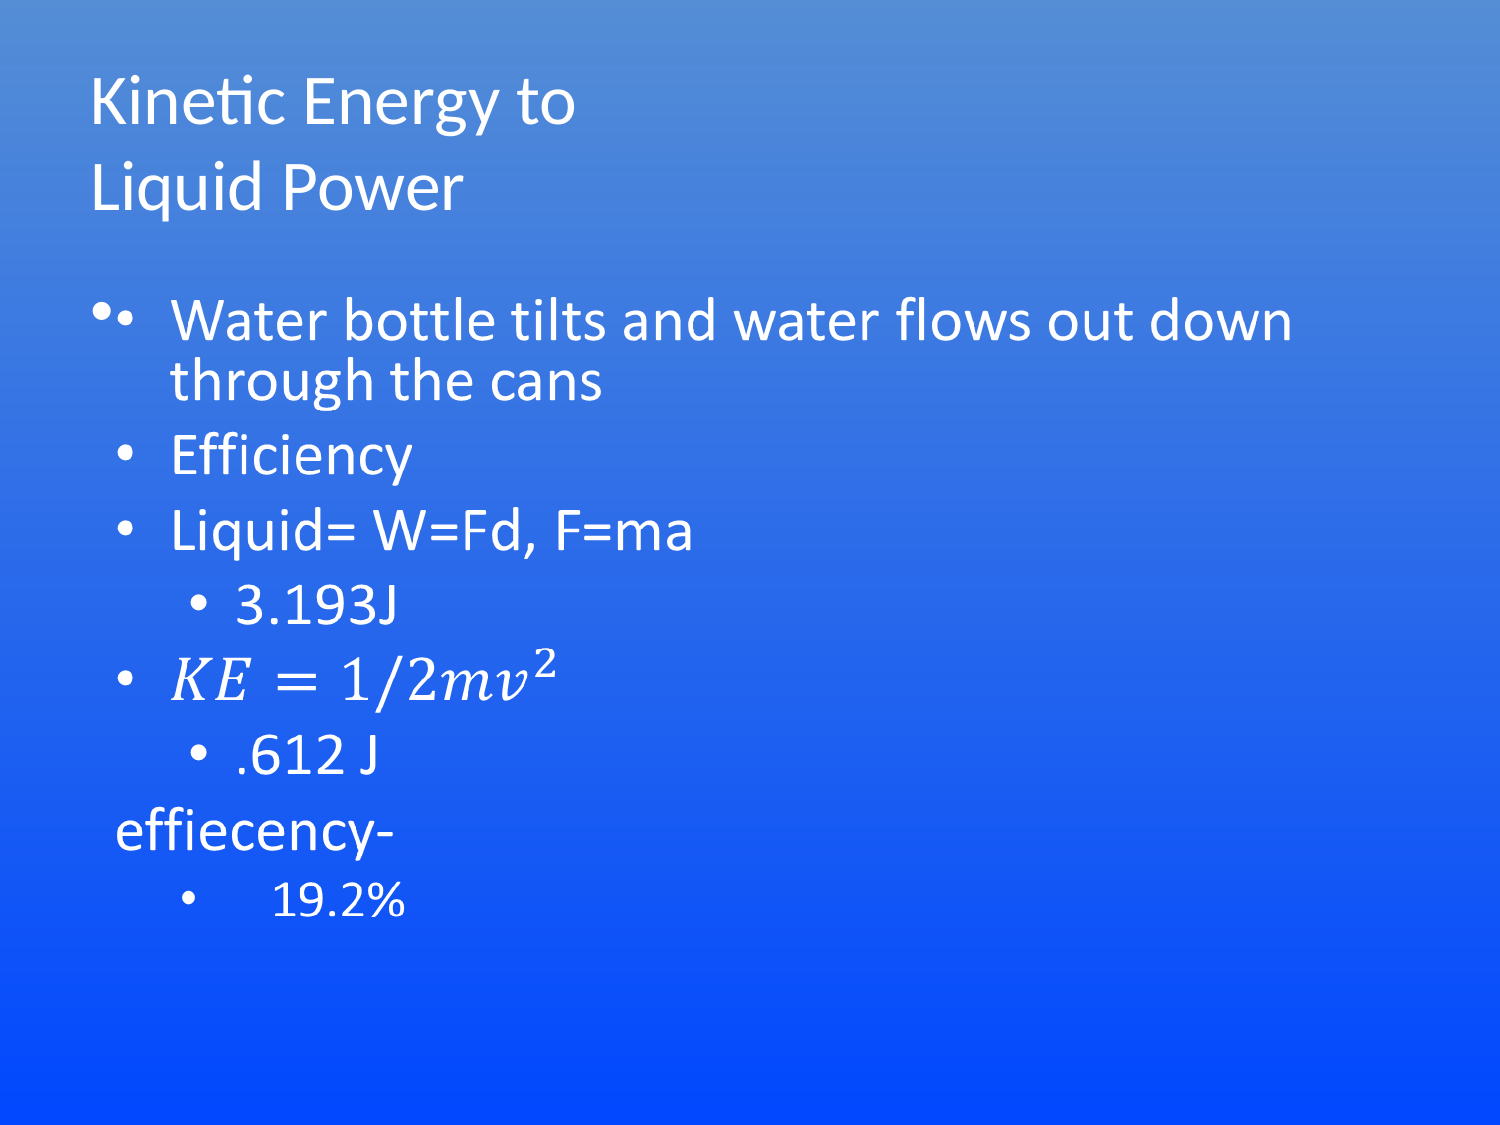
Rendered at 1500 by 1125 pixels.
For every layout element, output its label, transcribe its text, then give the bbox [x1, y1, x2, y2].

title Kinetic Energy to Liquid Power [75, 45, 1425, 233]
list [75, 262, 1425, 1005]
